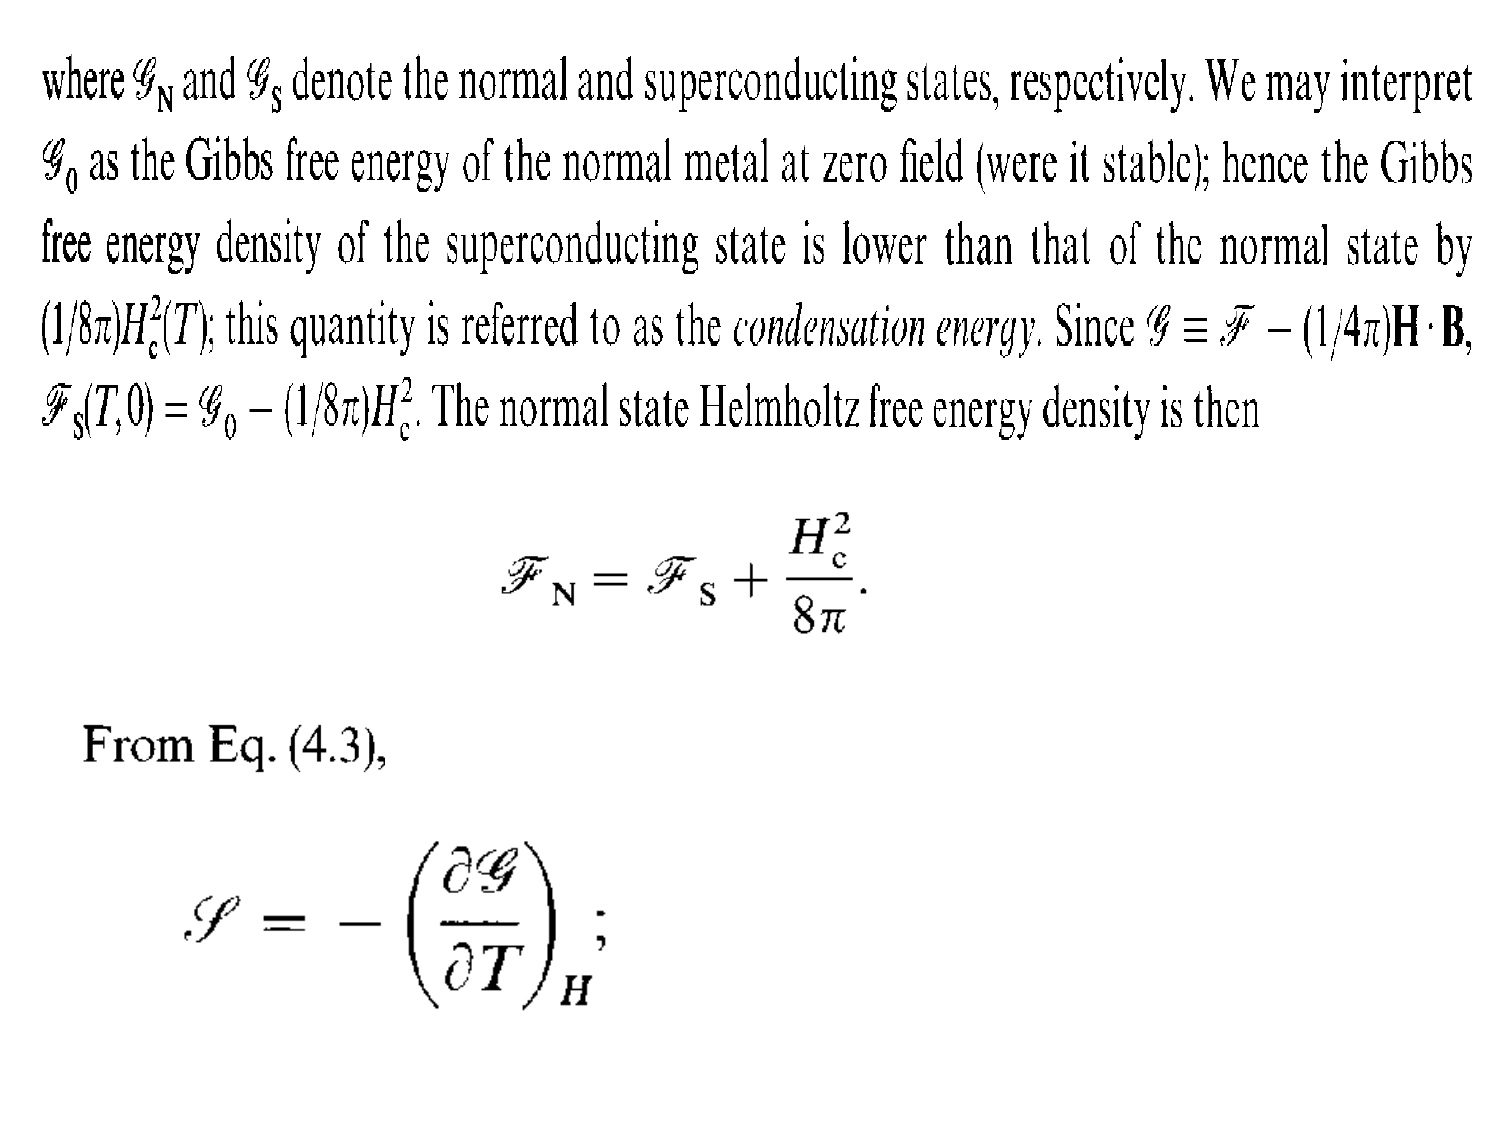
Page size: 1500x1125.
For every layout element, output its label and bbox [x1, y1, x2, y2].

picture [137, 812, 655, 1065]
picture [24, 37, 1500, 676]
picture [59, 699, 385, 797]
